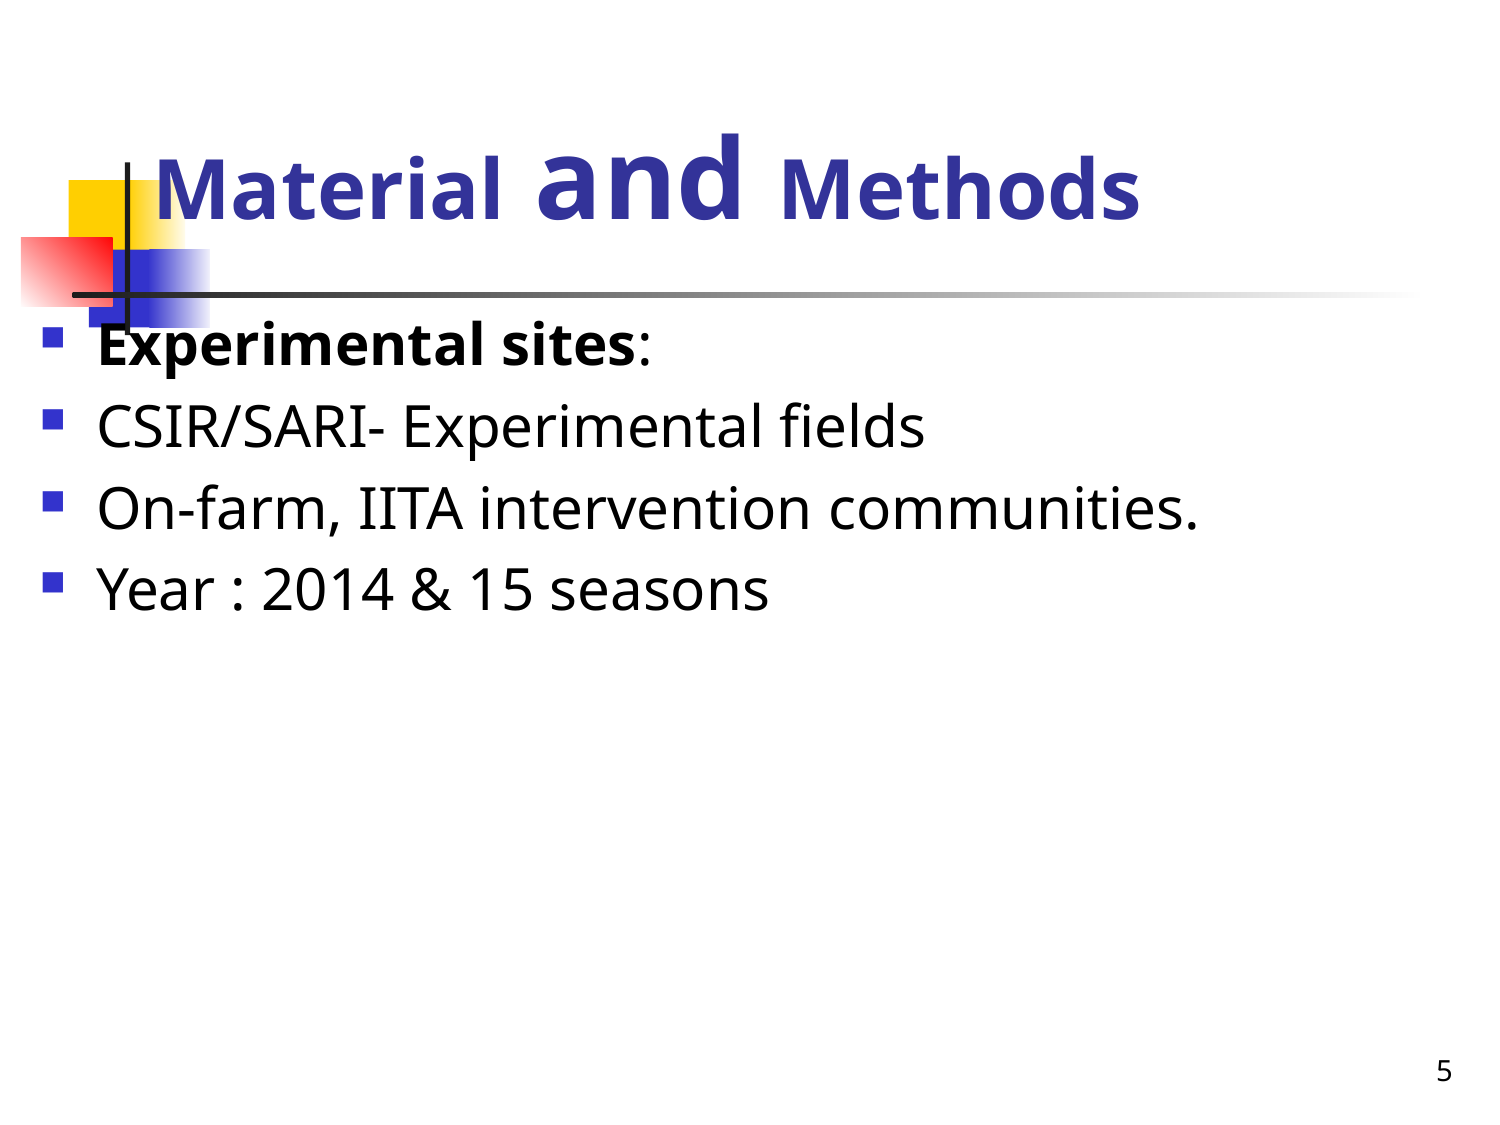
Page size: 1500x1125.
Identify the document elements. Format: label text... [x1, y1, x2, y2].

list Experimental sites: CSIR/SARI- Experimental fields On-farm, IITA intervention communities. Year : 2014 & 15 seasons [24, 299, 1500, 913]
title Material and Methods [137, 35, 1468, 250]
slide_number 5 [1155, 1024, 1468, 1100]
